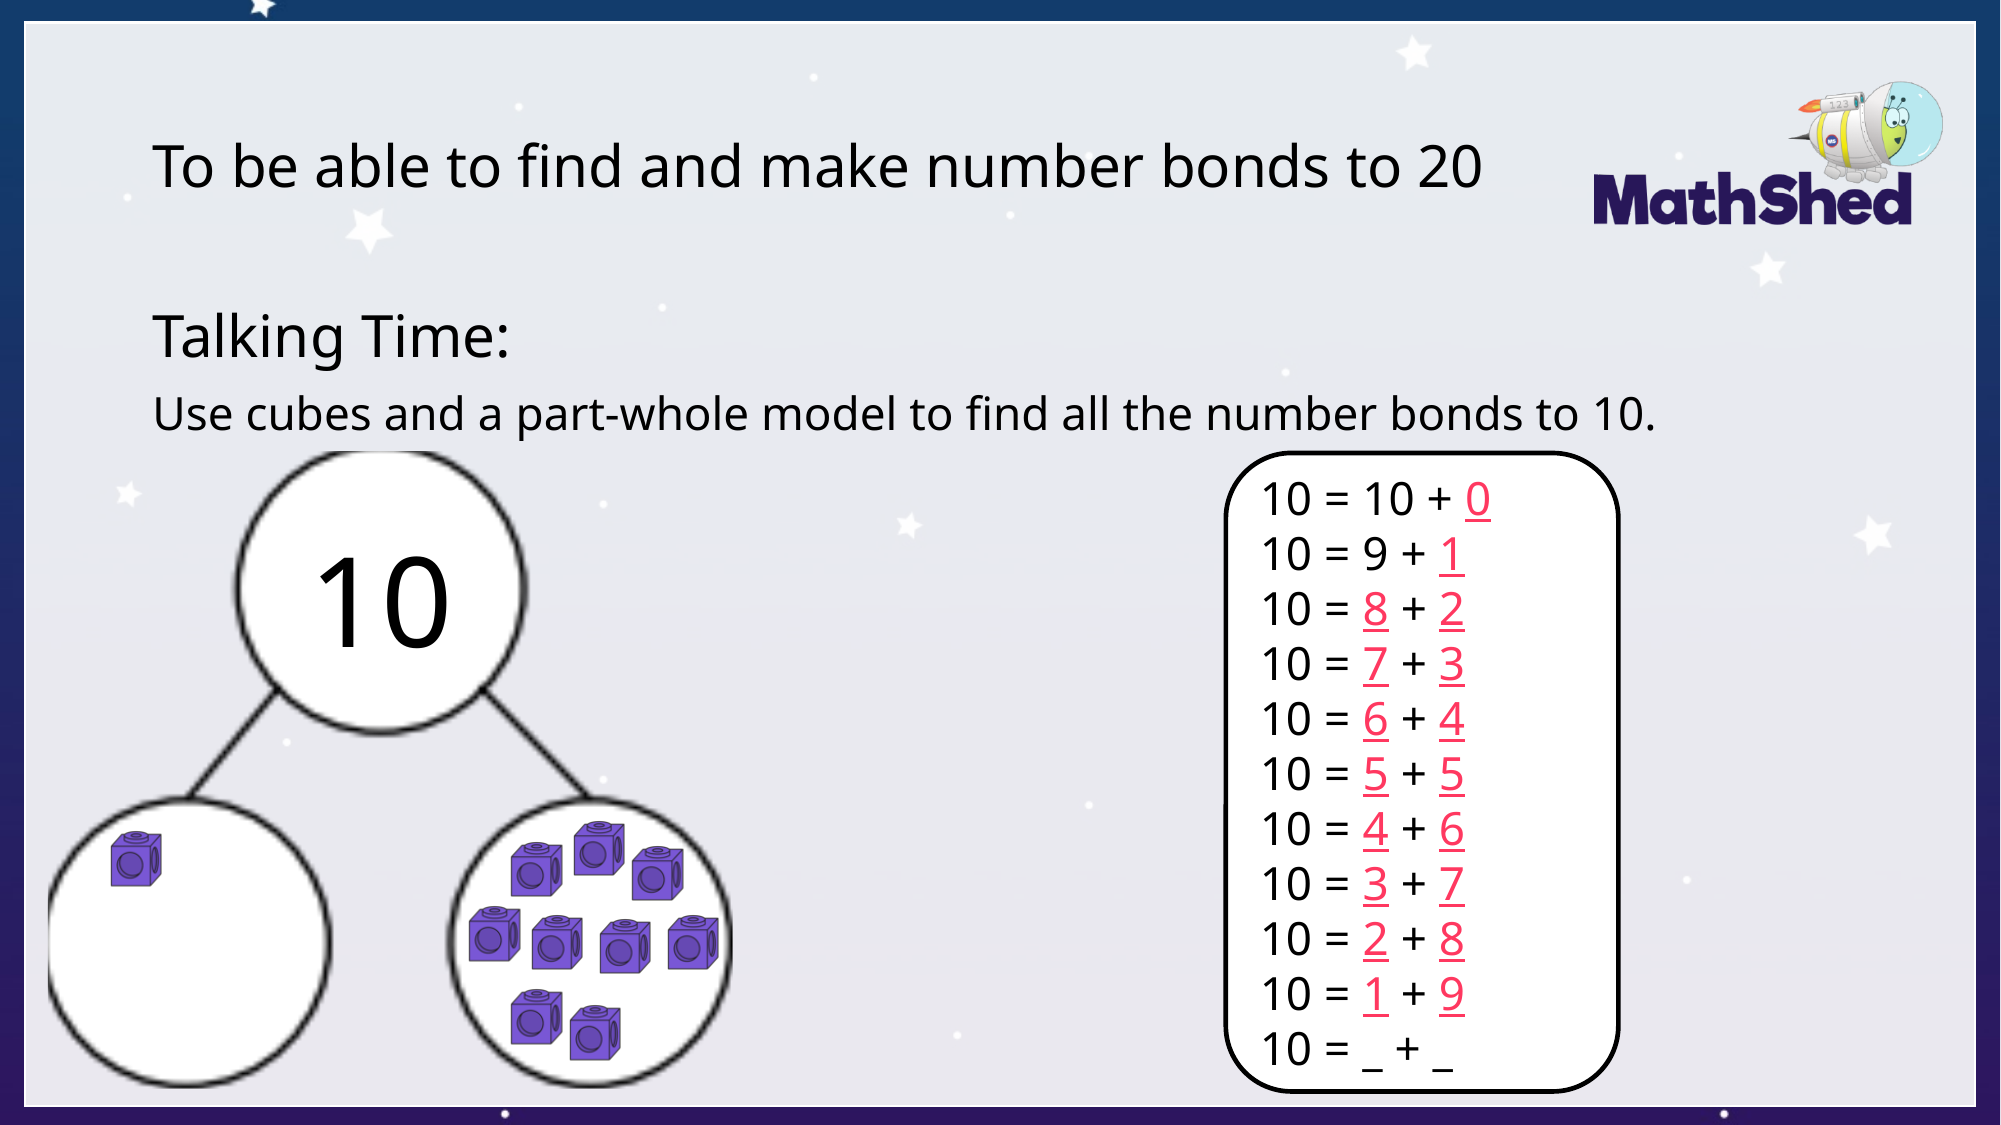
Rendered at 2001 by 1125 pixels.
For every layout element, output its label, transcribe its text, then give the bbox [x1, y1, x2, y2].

title To be able to find and make number bonds to 20 [137, 59, 1578, 278]
list Talking Time: Use cubes and a part-whole model to find all the number bonds to 10. [137, 299, 1863, 1014]
text_box 10 = 10 + 0 10 = 9 + 1 10 = 8 + 2 10 = 7 + 3 10 = 6 + 4 10 = 5 + 5 10 = 4 + 6 10 = 3 + 7 10 = 2 + 8 10 = 1 + 9 10 = _ + _ [1224, 451, 1620, 1093]
picture [0, 0, 2001, 1125]
